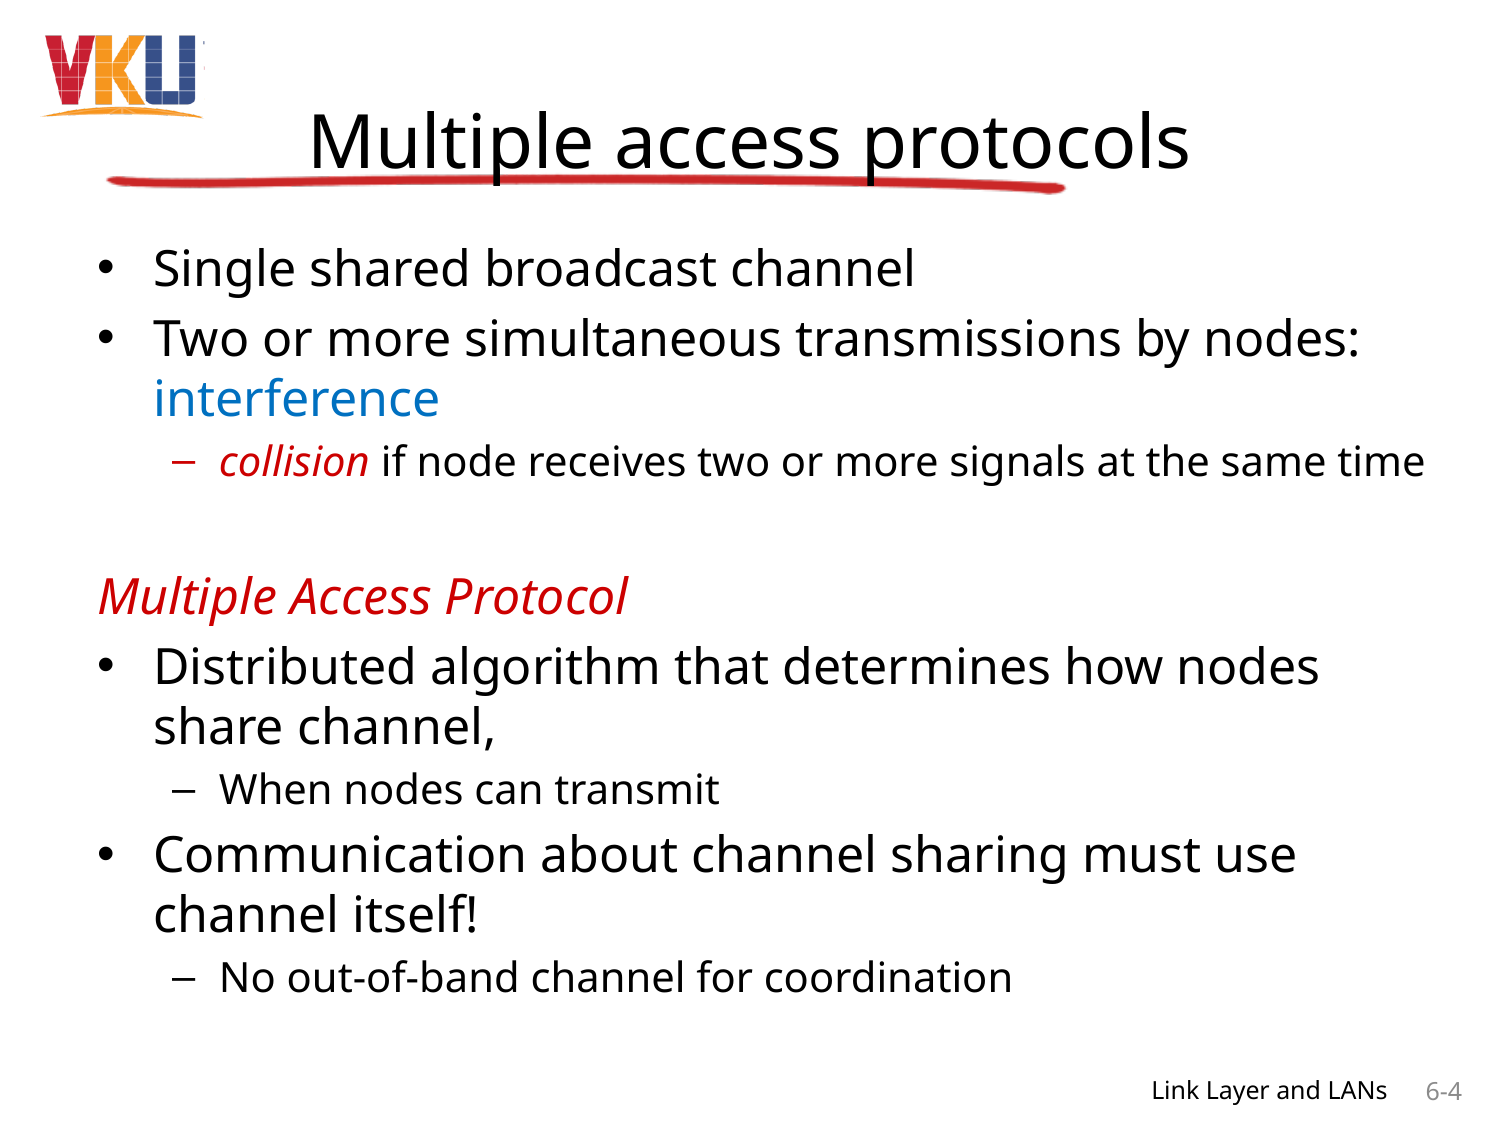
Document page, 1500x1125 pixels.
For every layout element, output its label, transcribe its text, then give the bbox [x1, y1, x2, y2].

picture [101, 170, 1078, 200]
footer Link Layer and LANs [1045, 1069, 1404, 1110]
list Single shared broadcast channel Two or more simultaneous transmissions by nodes: interference collision if node receives two or more signals at the same time Multiple Access Protocol Distributed algorithm that determines how nodes share channel, When nodes can transmit Communication about channel sharing must use channel itself! No out-of-band channel for coordination [82, 228, 1478, 992]
slide_number 6-4 [1387, 1069, 1478, 1115]
title Multiple access protocols [75, 45, 1425, 233]
picture [30, 21, 211, 129]
